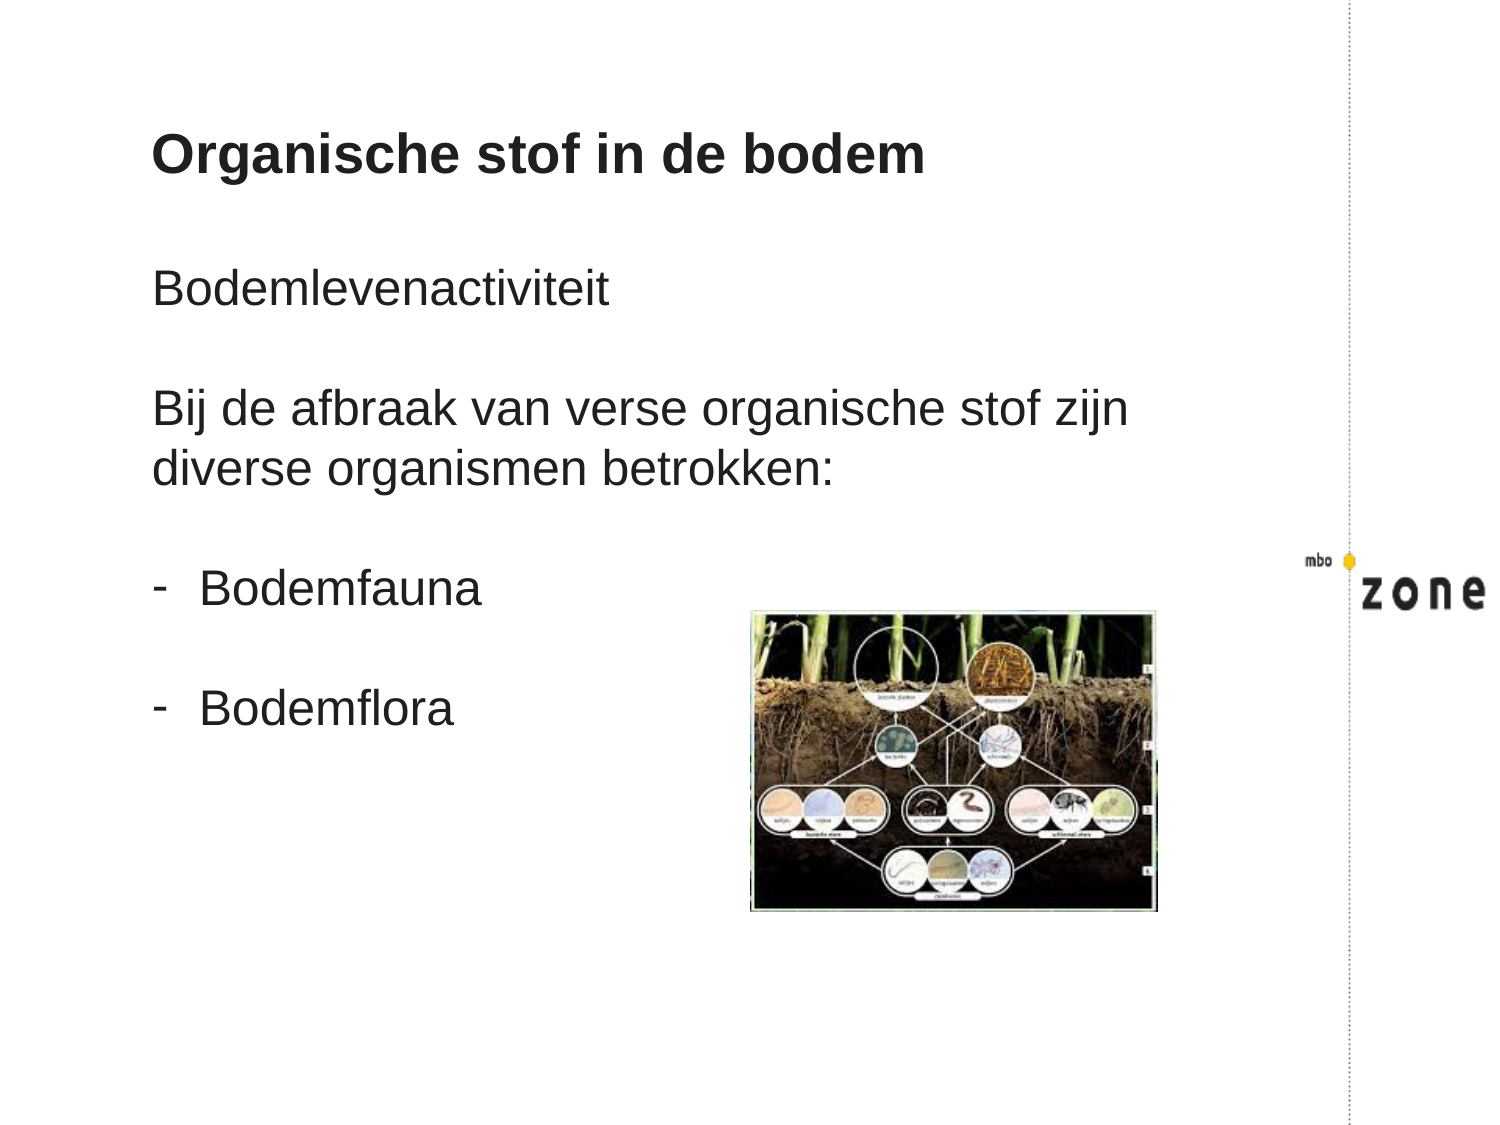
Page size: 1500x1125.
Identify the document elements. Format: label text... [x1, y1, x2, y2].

picture [1197, 0, 1500, 1125]
picture [749, 610, 1158, 912]
subtitle Bodemlevenactiviteit Bij de afbraak van verse organische stof zijn diverse organismen betrokken: Bodemfauna Bodemflora [151, 255, 1277, 527]
title Organische stof in de bodem [151, 43, 1239, 186]
